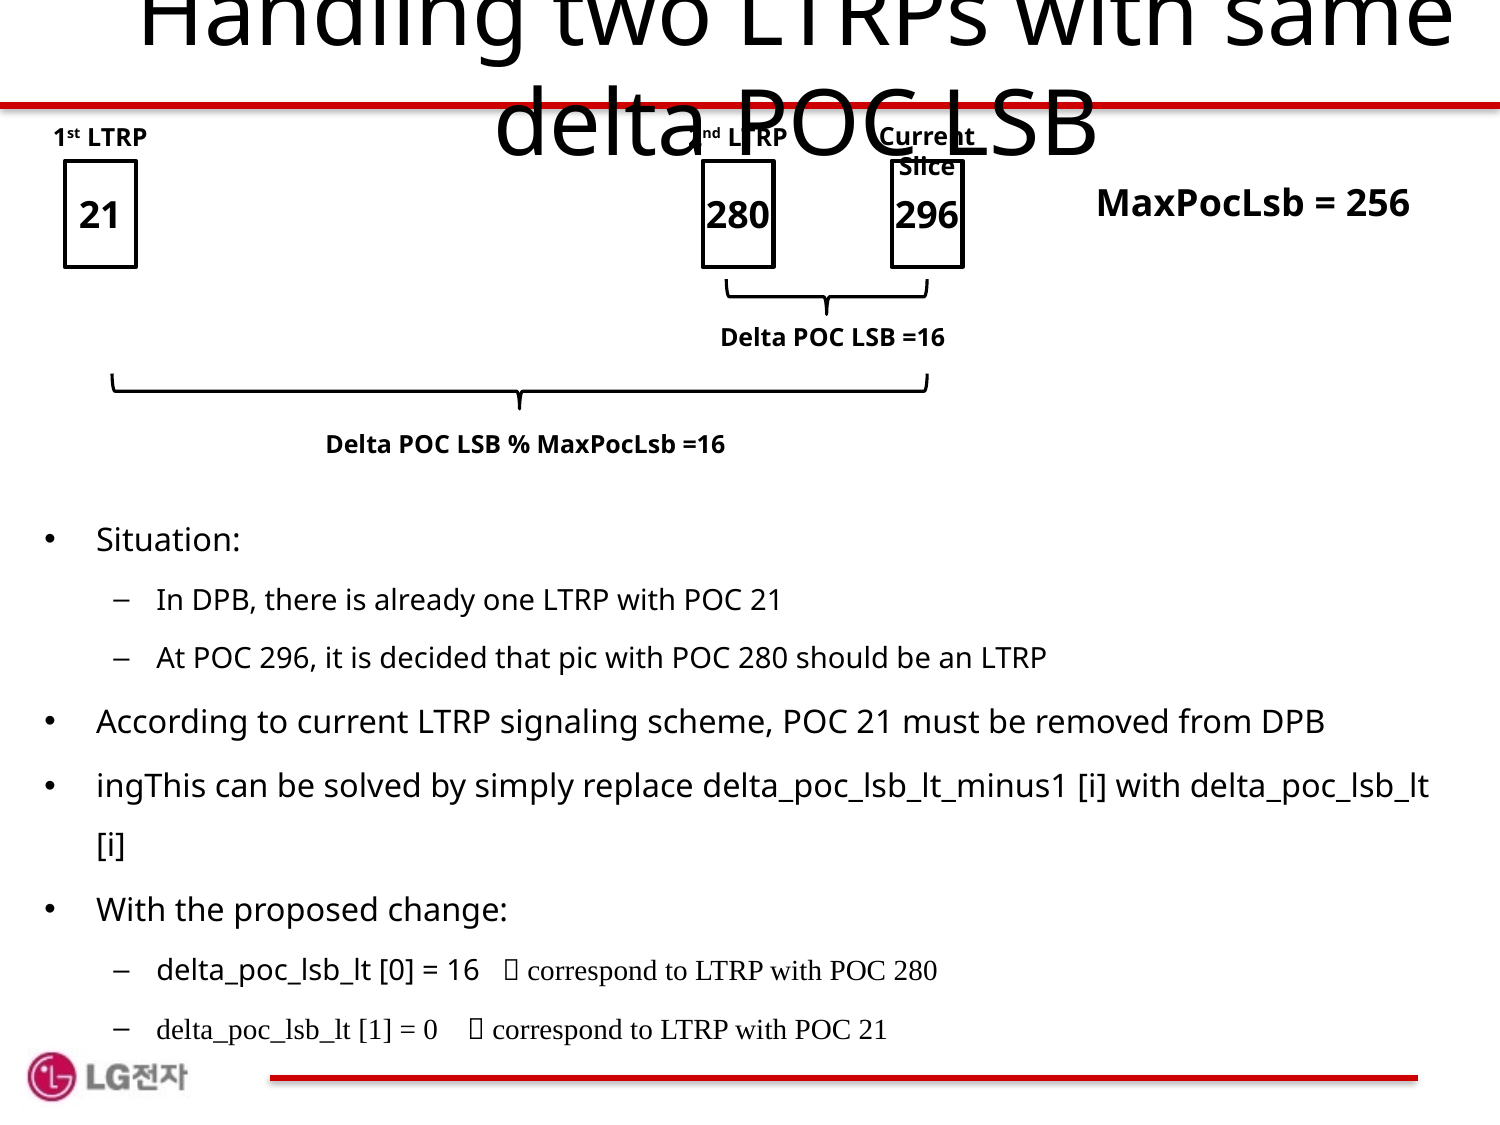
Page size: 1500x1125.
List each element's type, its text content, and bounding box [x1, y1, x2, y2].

text_box Delta POC LSB % MaxPocLsb =16 [265, 420, 786, 466]
text_box 2nd LTRP [643, 113, 833, 159]
text_box [111, 373, 928, 410]
title Handling two LTRPs with same delta POC LSB [93, 32, 1500, 94]
text_box 21 [63, 159, 138, 269]
text_box [725, 279, 928, 314]
picture [0, 1037, 249, 1125]
text_box 296 [890, 189, 965, 269]
text_box Current Slice [832, 113, 1022, 189]
text_box 1st LTRP [5, 113, 195, 159]
text_box 280 [701, 159, 776, 269]
list Situation: In DPB, there is already one LTRP with POC 21 At POC 296, it is decided that pic with POC 280 should be an LTRP According to current LTRP signaling scheme, POC 21 must be removed from DPB ingThis can be solved by simply replace delta_poc_lsb_lt_minus1 [i] with delta_poc_lsb_lt [i] With the proposed change: delta_poc_lsb_lt [0] = 16  correspond to LTRP with POC 280 delta_poc_lsb_lt [1] = 0  correspond to LTRP with POC 21 [29, 491, 1471, 1059]
text_box Delta POC LSB =16 [690, 314, 975, 360]
text_box MaxPocLsb = 256 [1080, 171, 1459, 231]
